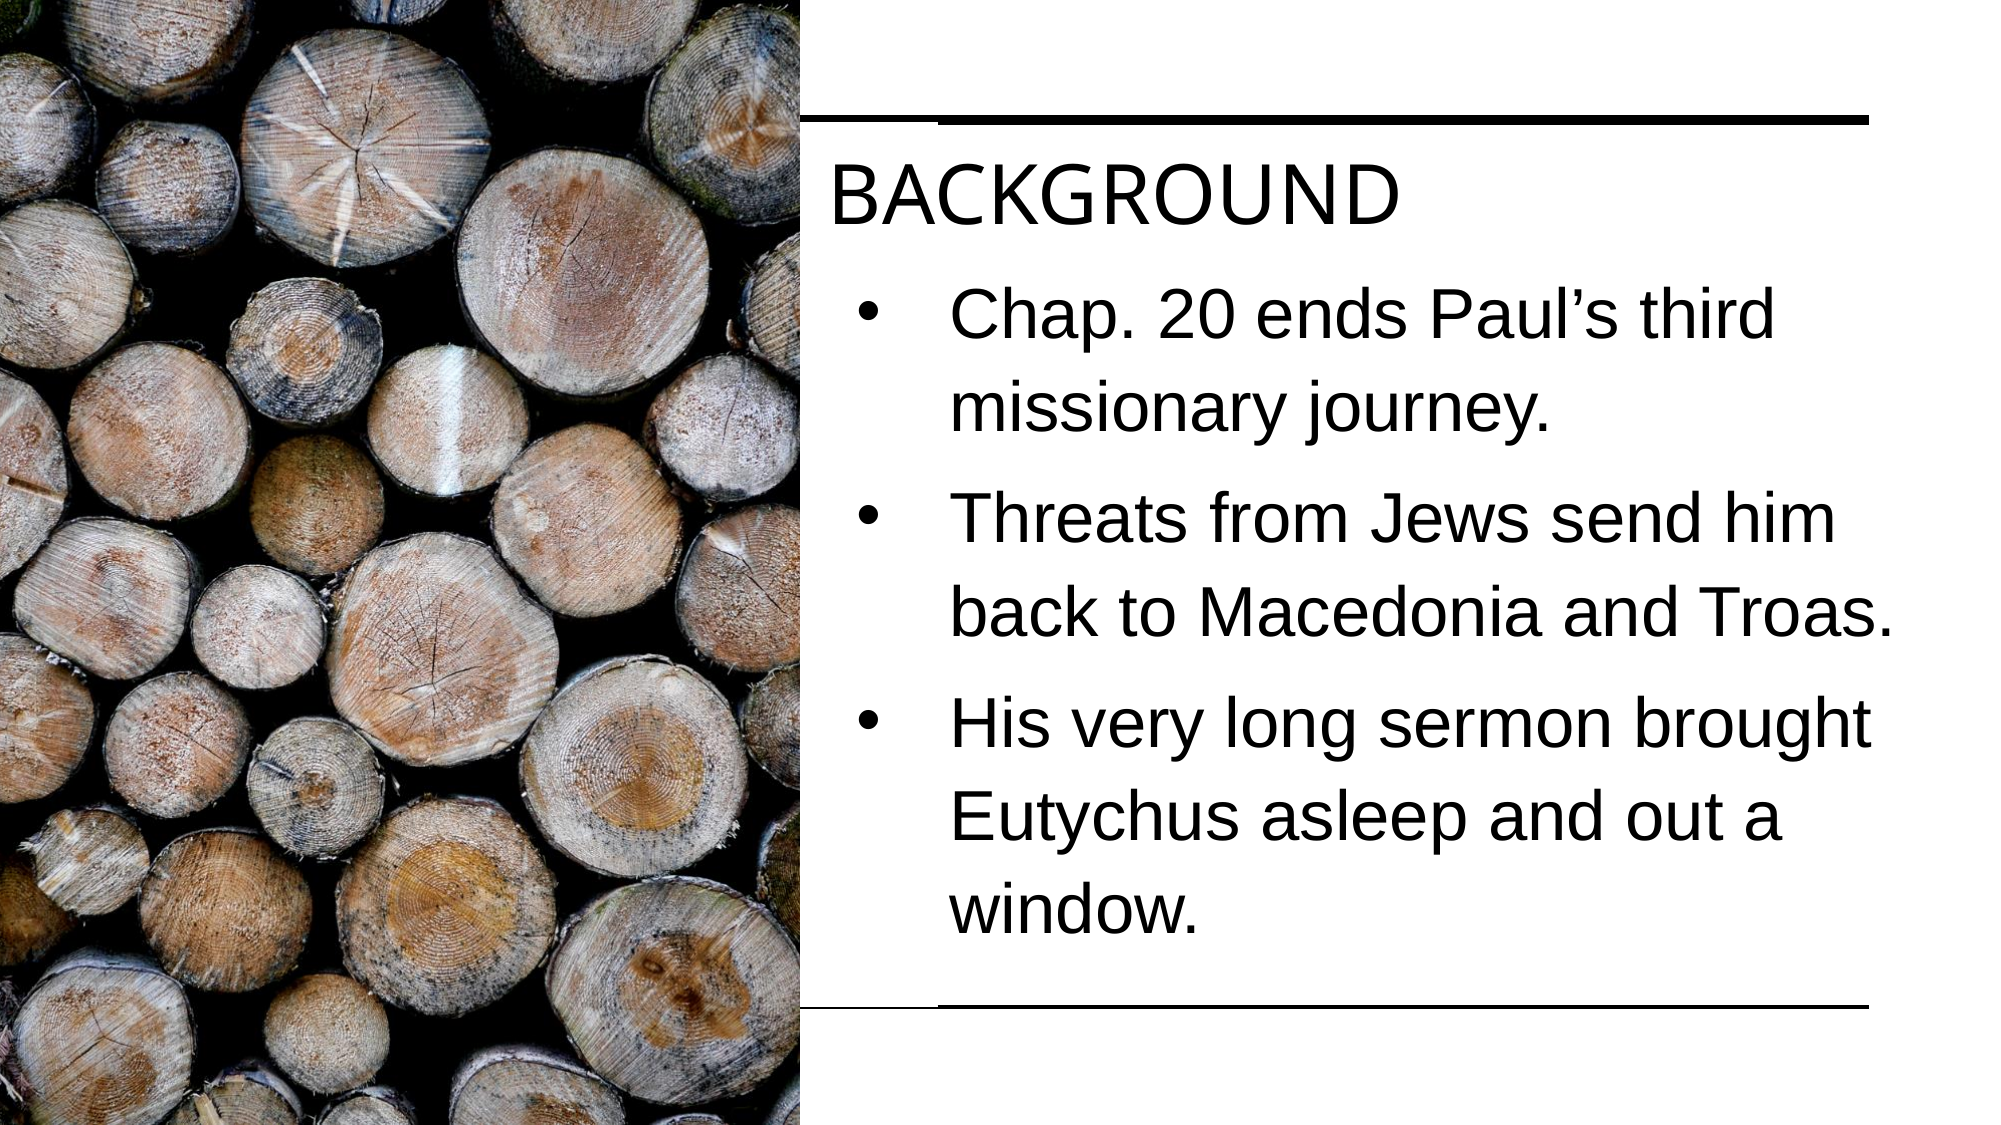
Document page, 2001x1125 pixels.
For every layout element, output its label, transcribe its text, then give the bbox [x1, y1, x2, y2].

title Background [813, 134, 1973, 994]
picture [0, 0, 800, 1125]
text_box Chap. 20 ends Paul’s third missionary journey. Threats from Jews send him back to Macedonia and Troas. His very long sermon brought Eutychus asleep and out a window. [841, 251, 1973, 960]
